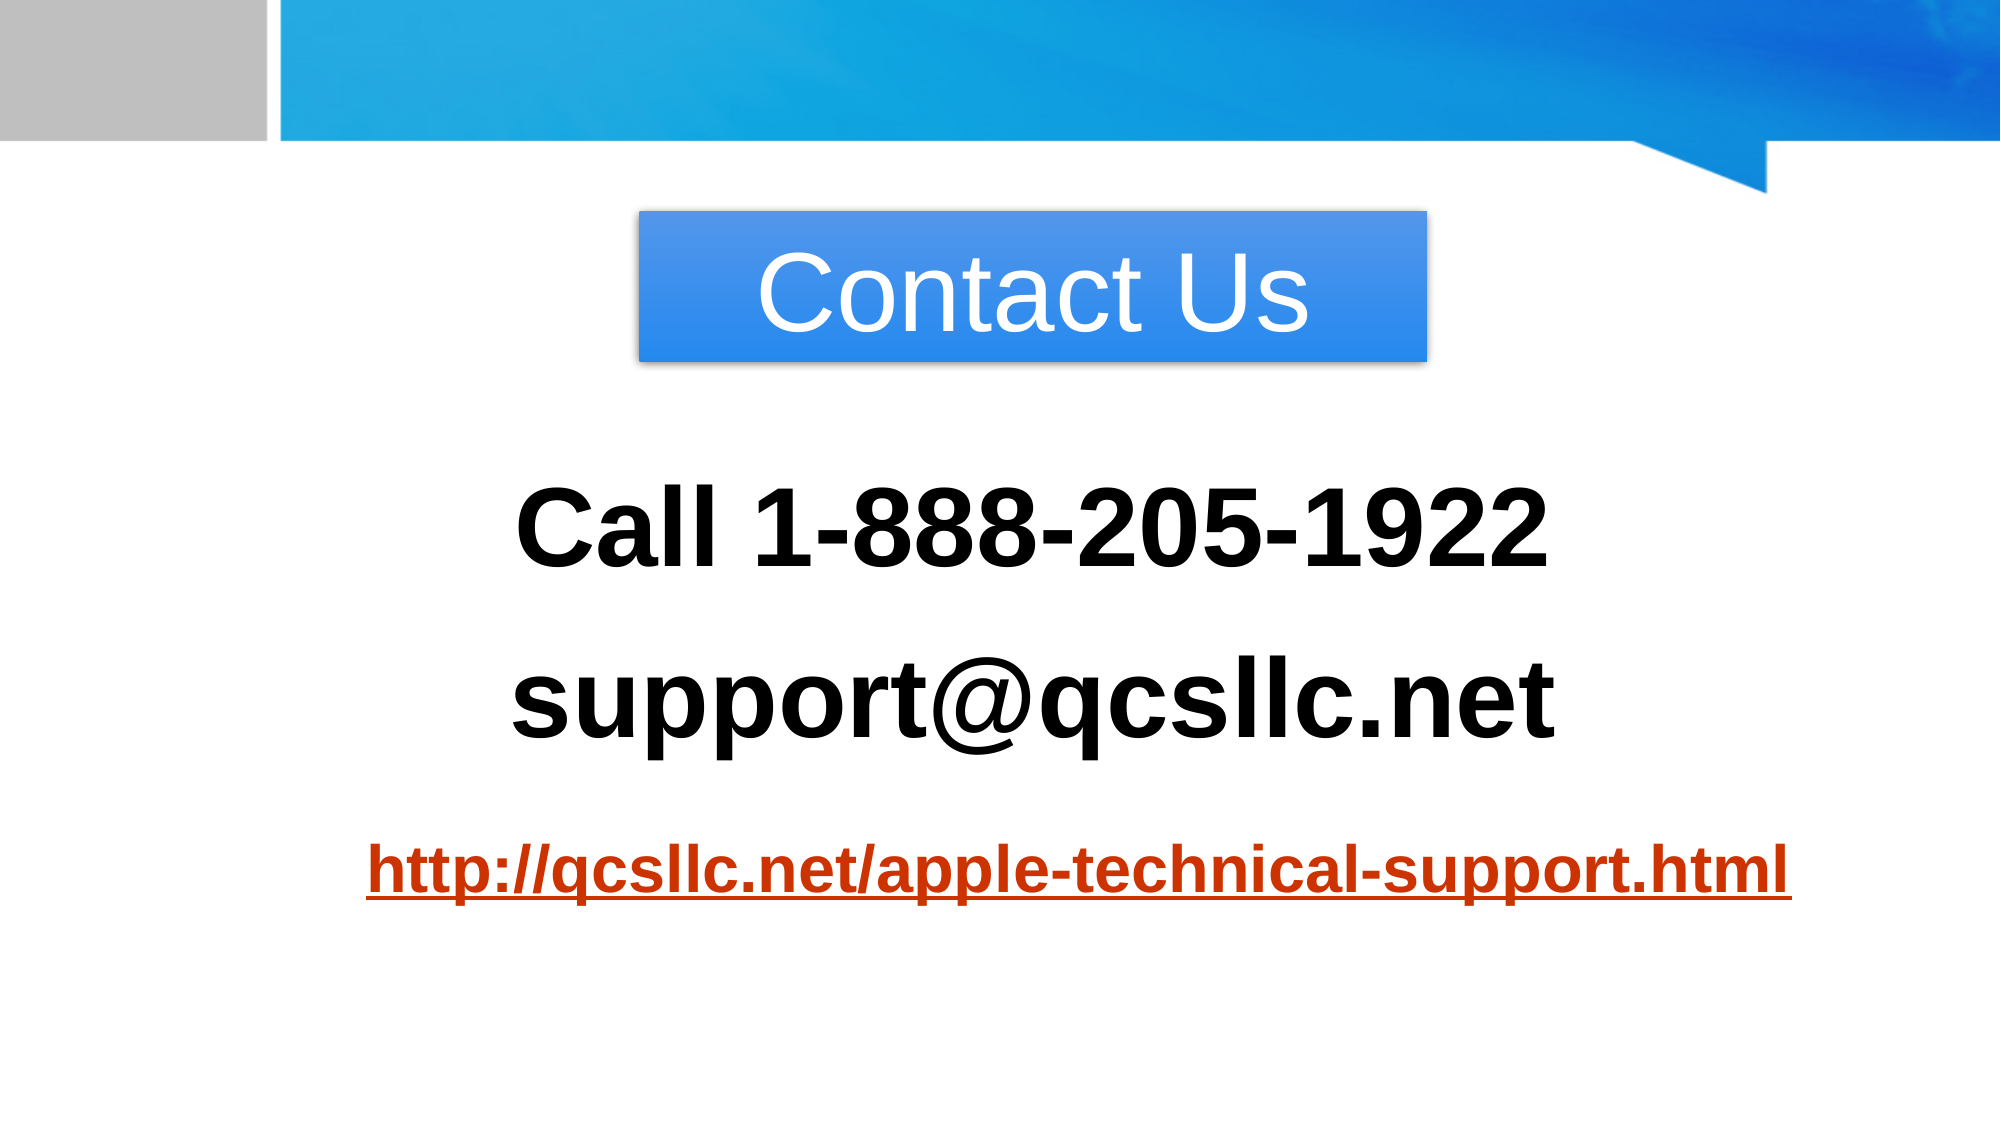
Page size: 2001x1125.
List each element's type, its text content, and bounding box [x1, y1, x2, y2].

text_box Call 1-888-205-1922 [499, 446, 1567, 597]
text_box http://qcsllc.net/apple-technical-support.html [351, 818, 1807, 914]
text_box support@qcsllc.net [494, 617, 1572, 768]
text_box Contact Us [639, 211, 1427, 362]
picture [0, 0, 2000, 1125]
